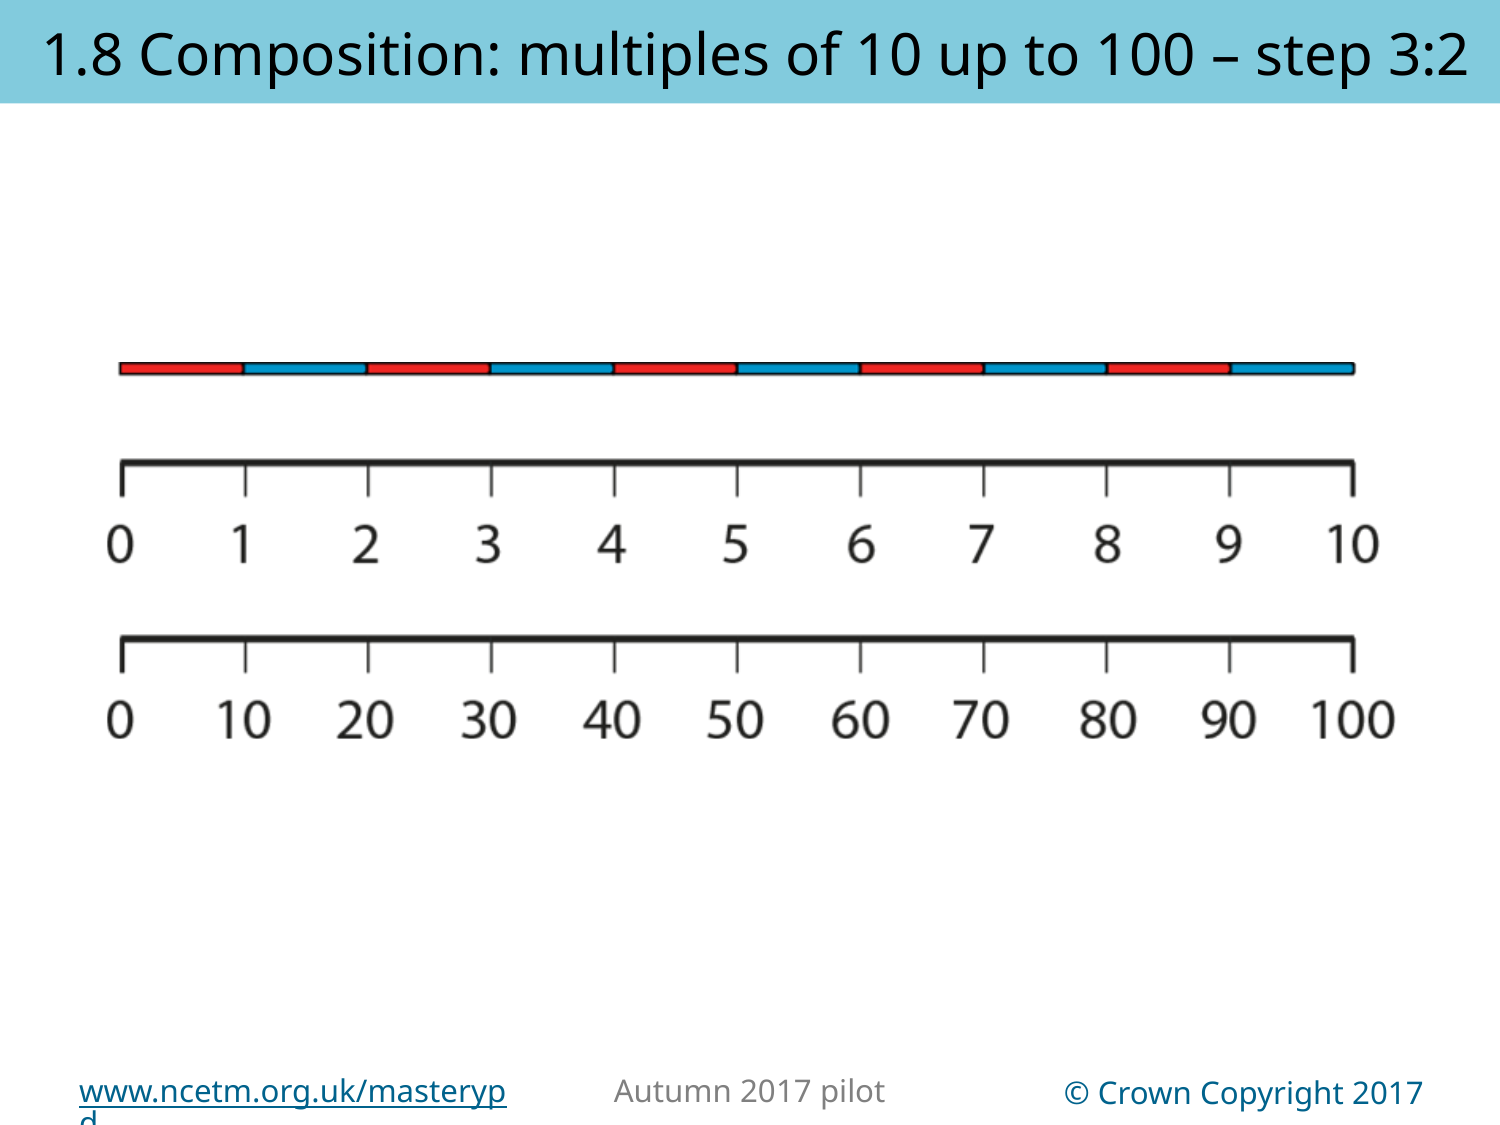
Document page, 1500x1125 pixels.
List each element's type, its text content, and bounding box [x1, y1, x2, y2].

list 1.8 Composition: multiples of 10 up to 100 – step 3:2 [0, 0, 1500, 104]
picture [101, 362, 1399, 763]
